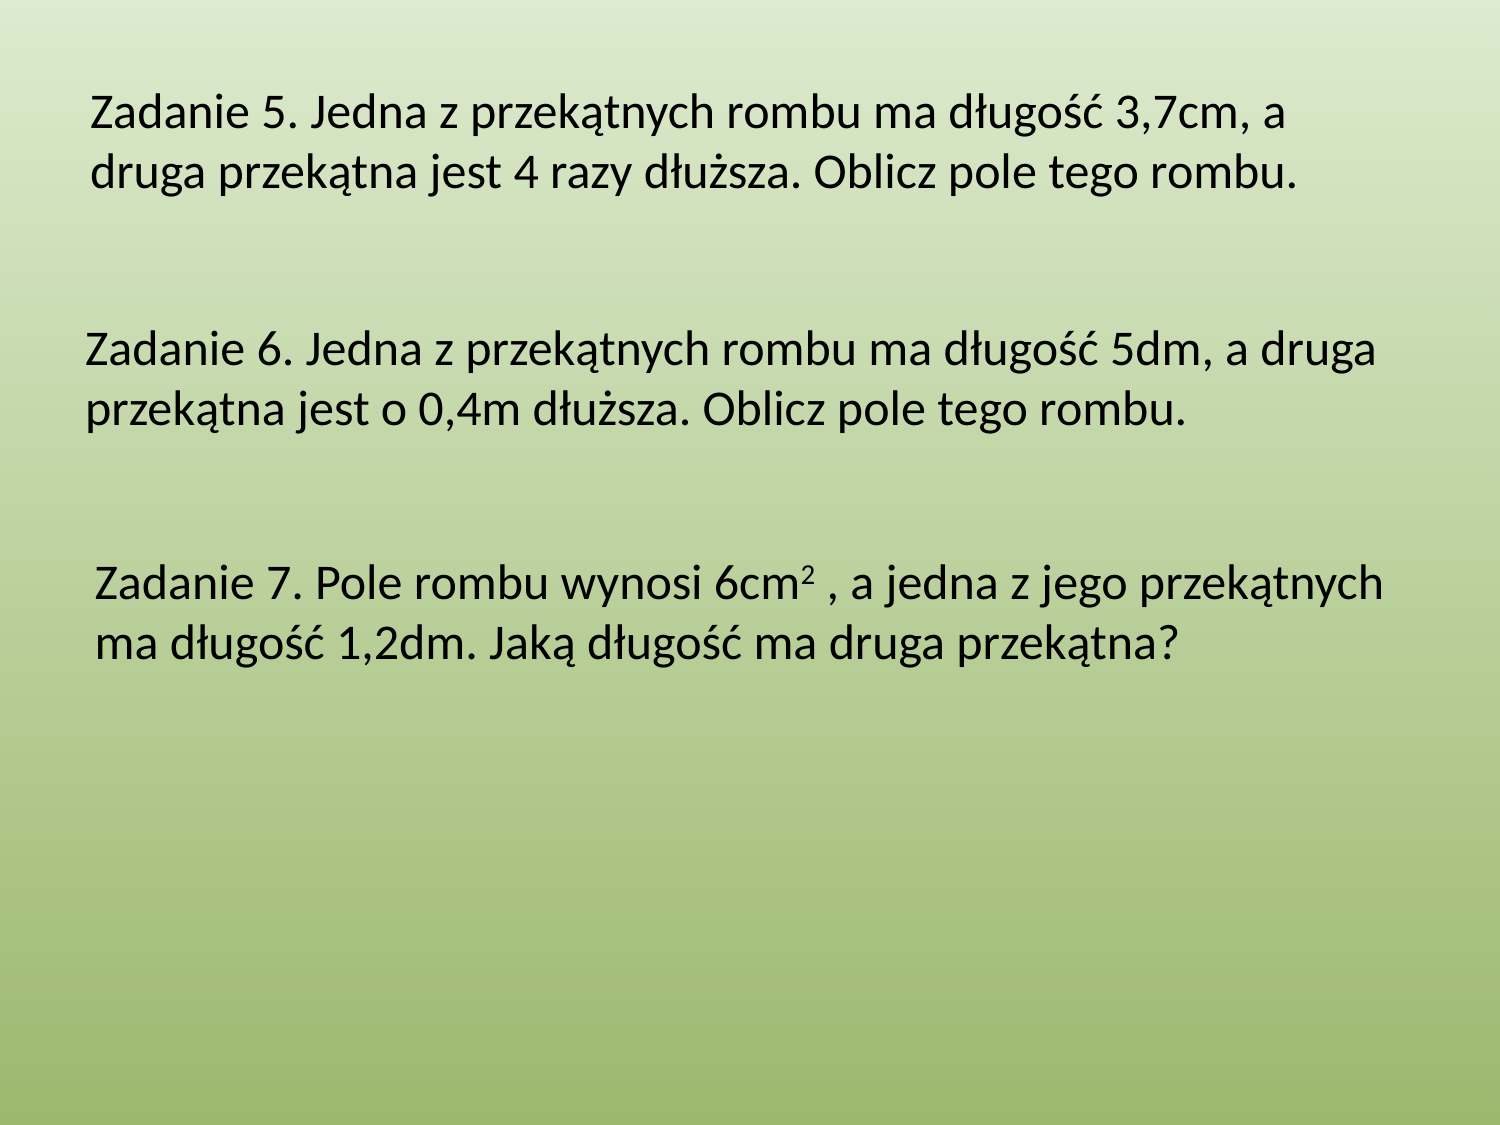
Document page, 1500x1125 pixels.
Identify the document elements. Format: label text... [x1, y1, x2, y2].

text_box Zadanie 7. Pole rombu wynosi 6cm2 , a jedna z jego przekątnych ma długość 1,2dm. Jaką długość ma druga przekątna? [79, 515, 1430, 704]
text_box Zadanie 6. Jedna z przekątnych rombu ma długość 5dm, a druga przekątna jest o 0,4m dłuższa. Oblicz pole tego rombu. [70, 281, 1421, 469]
title Zadanie 5. Jedna z przekątnych rombu ma długość 3,7cm, a druga przekątna jest 4 razy dłuższa. Oblicz pole tego rombu. [75, 45, 1425, 233]
